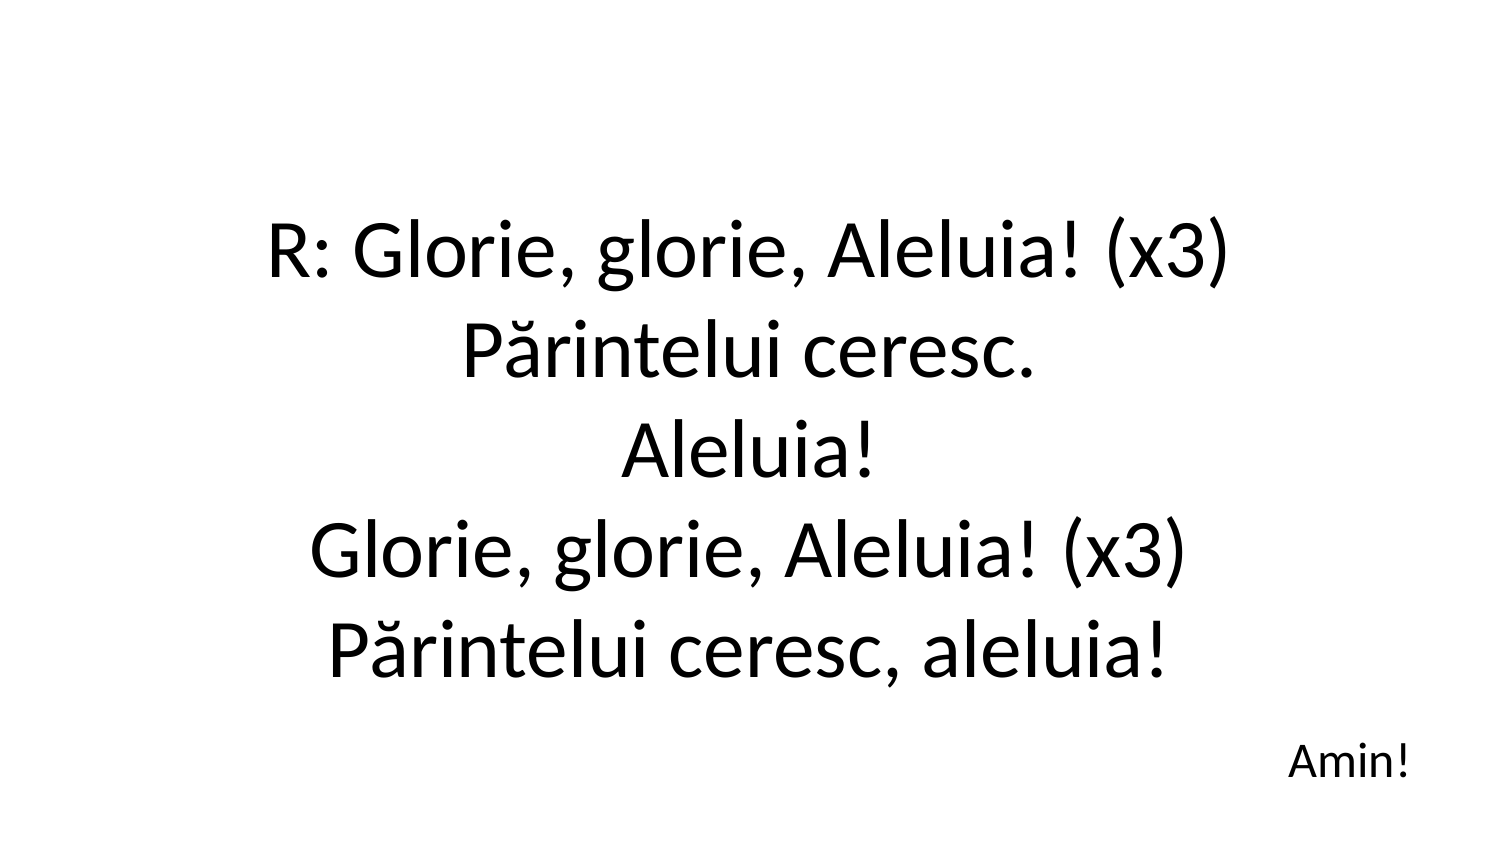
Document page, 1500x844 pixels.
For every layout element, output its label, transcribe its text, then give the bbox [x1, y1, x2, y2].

text_box Amin! [1273, 674, 1427, 795]
text_box R: Glorie, glorie, Aleluia! (x3) Părintelui ceresc. Aleluia! Glorie, glorie, Aleluia! (x3) Părintelui ceresc, aleluia! [251, 142, 1249, 702]
